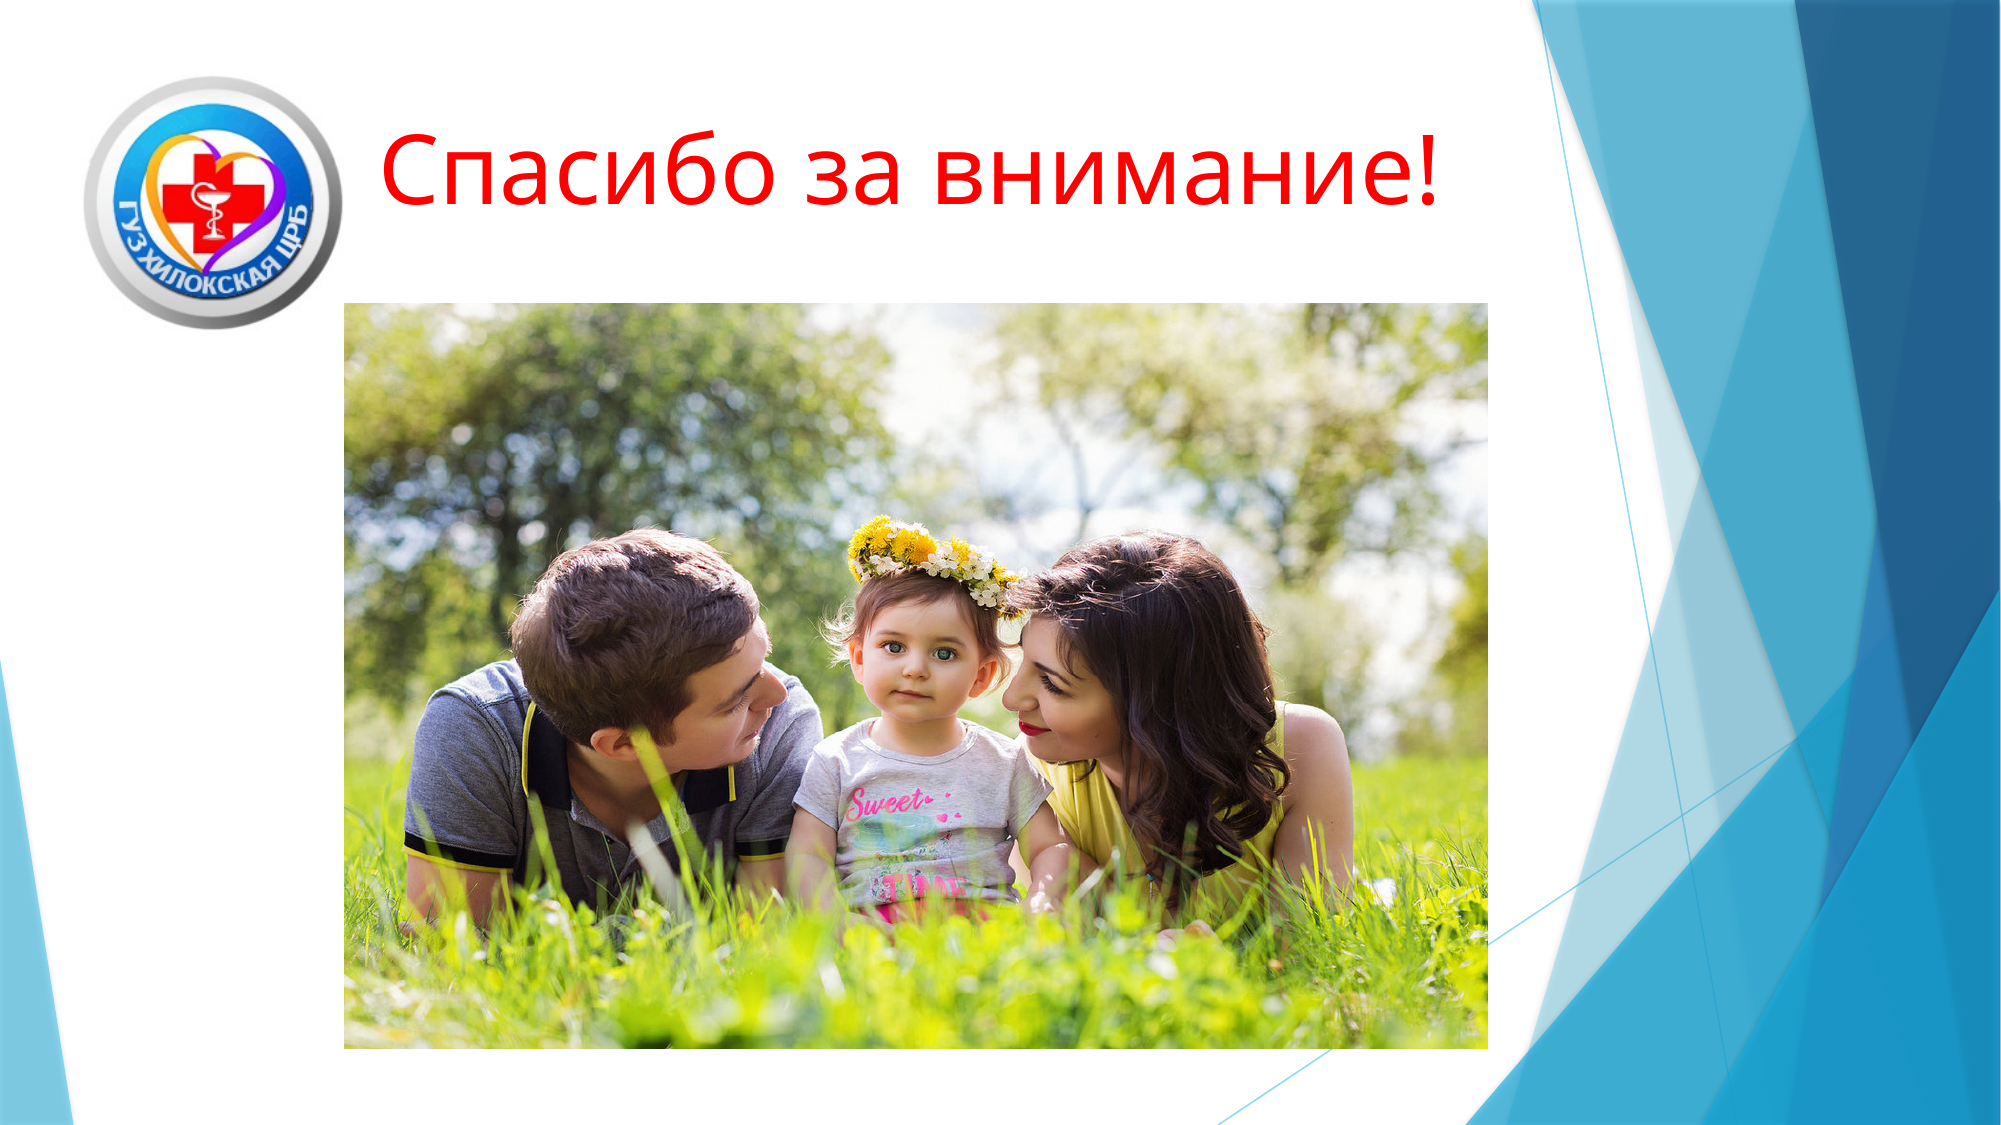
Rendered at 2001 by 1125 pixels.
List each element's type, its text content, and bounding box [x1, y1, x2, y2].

title Спасибо за внимание! [350, 99, 1522, 317]
picture [80, 73, 345, 333]
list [343, 302, 1488, 1049]
